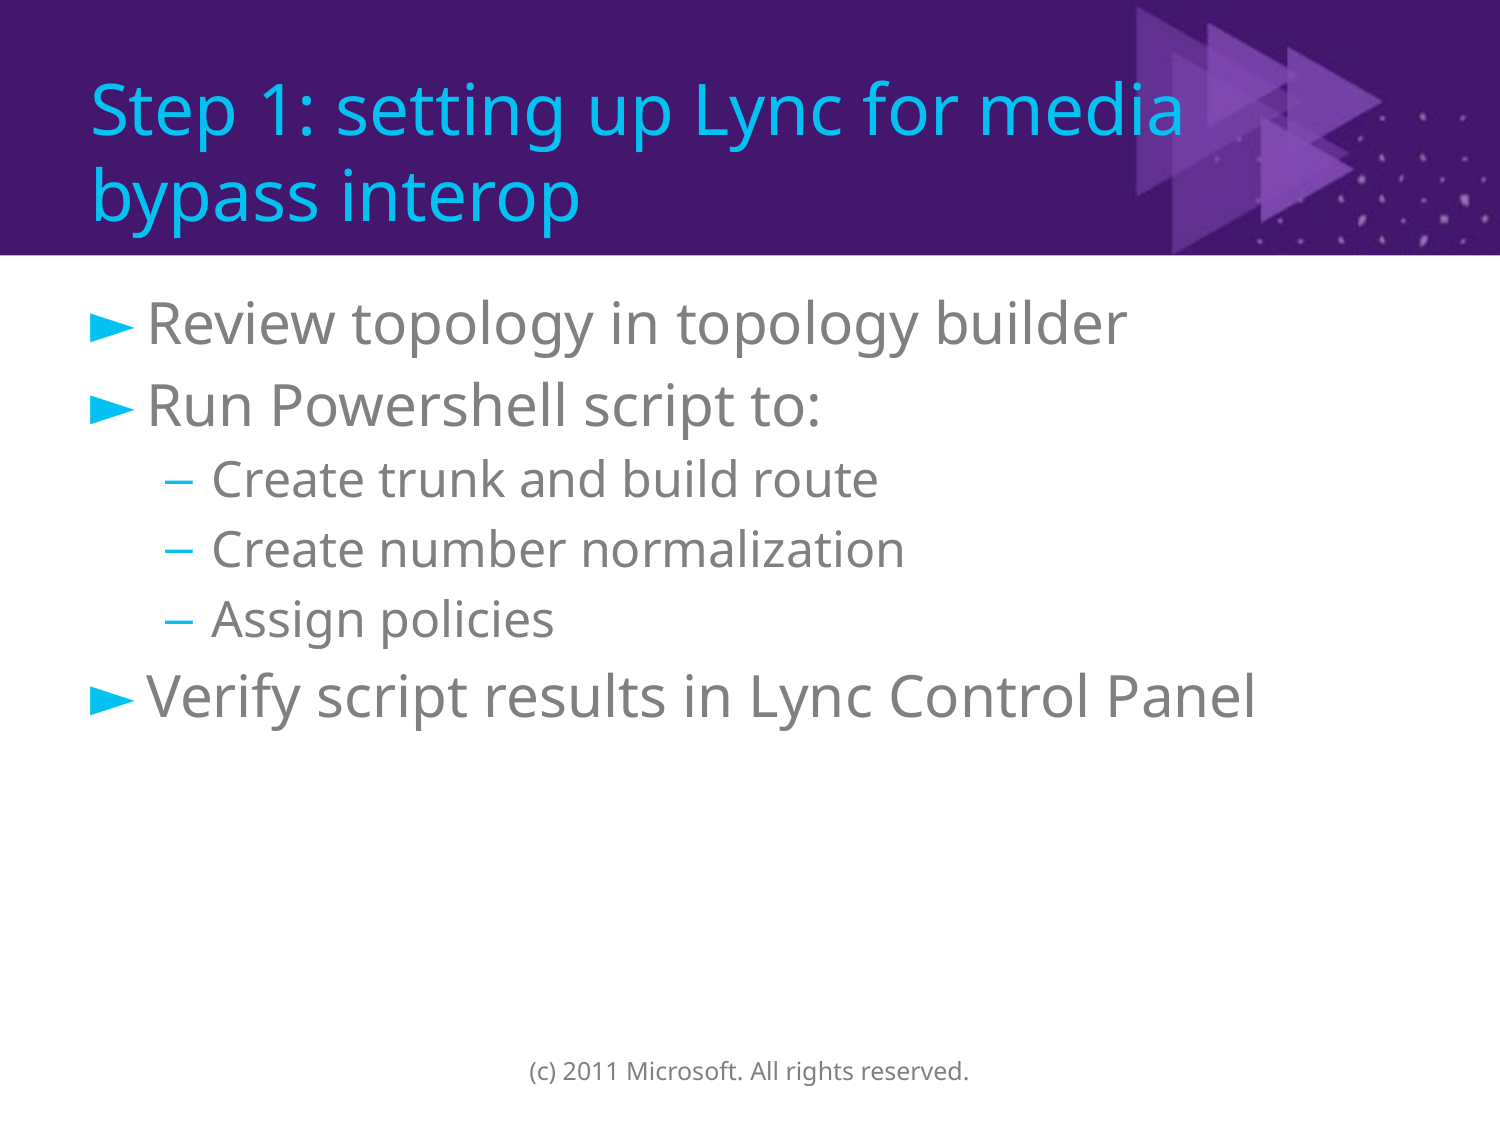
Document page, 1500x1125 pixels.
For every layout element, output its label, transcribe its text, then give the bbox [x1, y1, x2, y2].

title Step 1: setting up Lync for media bypass interop [75, 56, 1425, 244]
picture [0, 0, 1500, 255]
list Review topology in topology builder Run Powershell script to: Create trunk and build route Create number normalization Assign policies Verify script results in Lync Control Panel [75, 278, 1425, 1047]
footer (c) 2011 Microsoft. All rights reserved. [512, 1042, 988, 1103]
